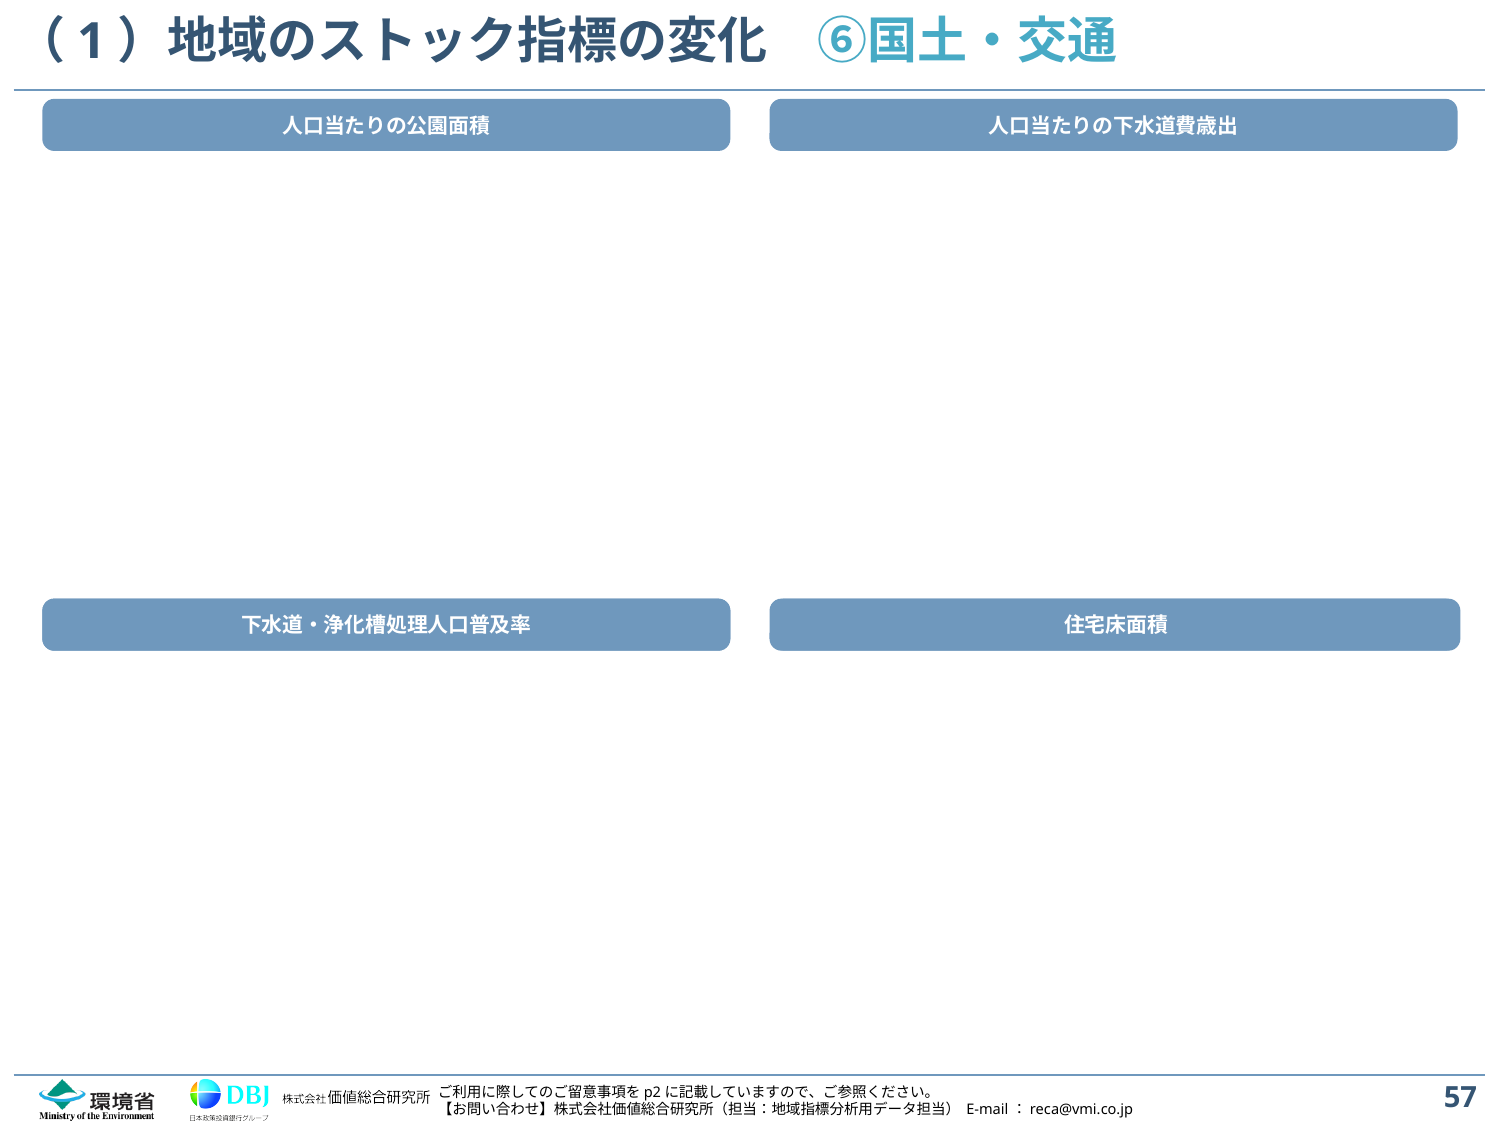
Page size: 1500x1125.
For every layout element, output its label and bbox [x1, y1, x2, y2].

text_box [42, 598, 731, 651]
slide_number [1427, 1070, 1493, 1112]
picture [186, 1076, 434, 1125]
text_box [769, 98, 1458, 151]
title [0, 0, 1500, 87]
text_box [42, 98, 731, 151]
picture [36, 1079, 157, 1124]
text_box [769, 598, 1461, 651]
